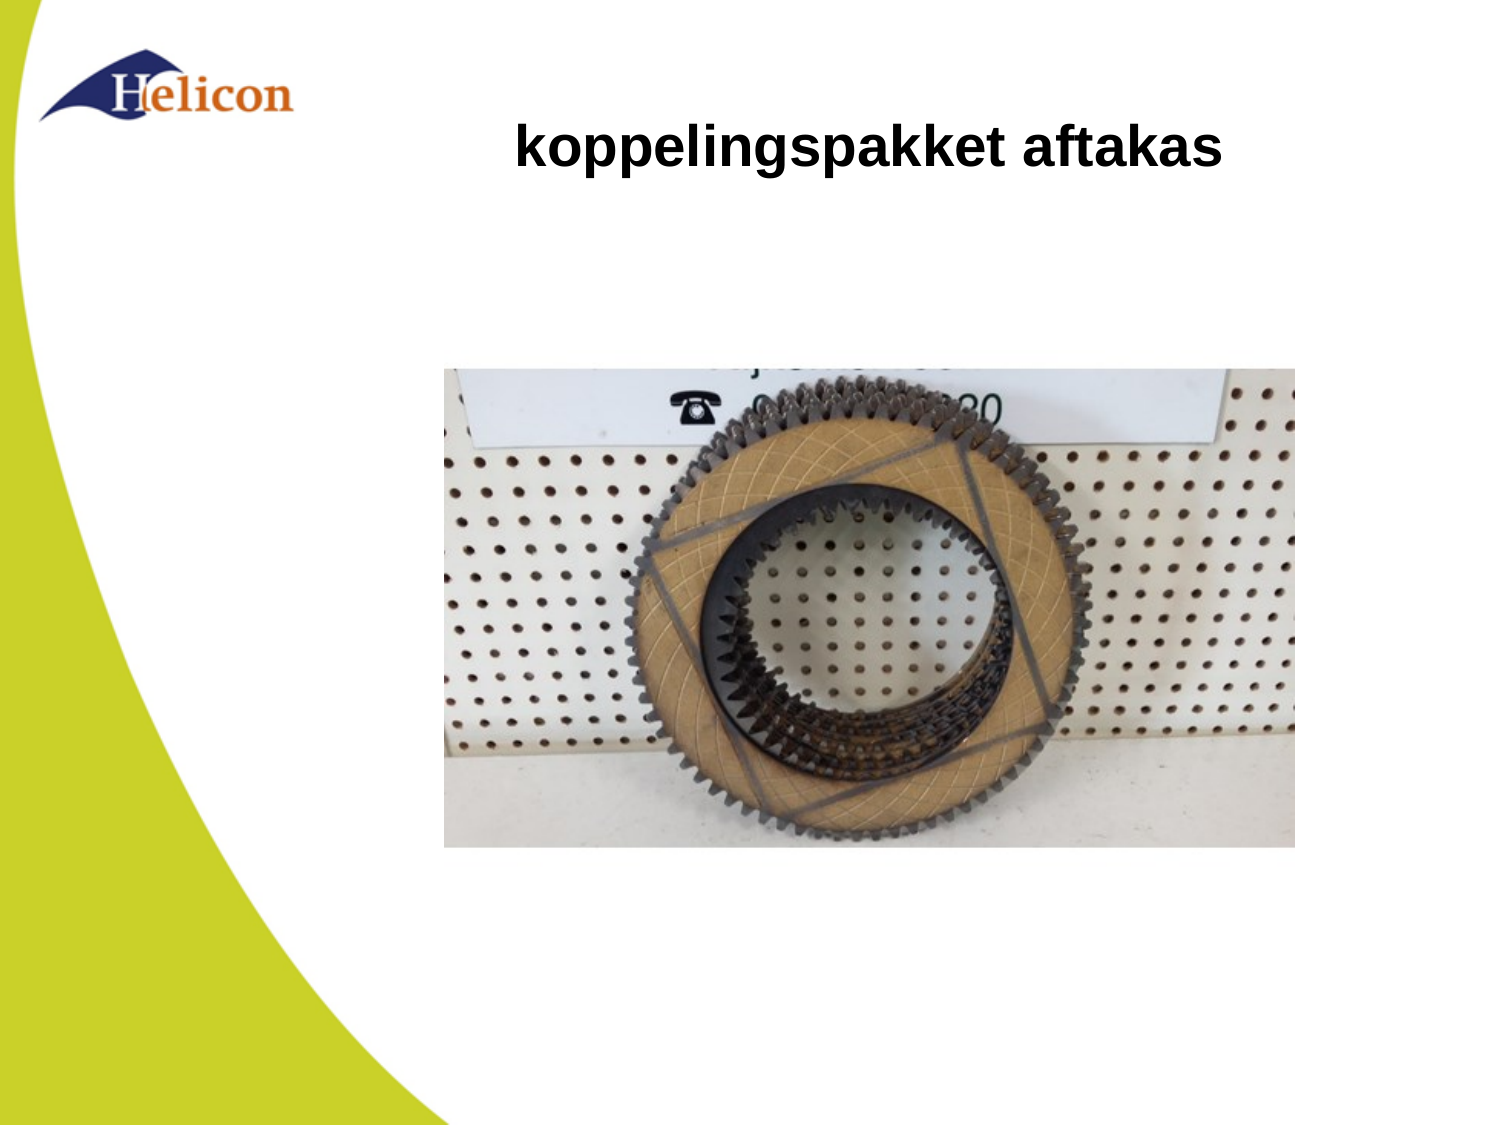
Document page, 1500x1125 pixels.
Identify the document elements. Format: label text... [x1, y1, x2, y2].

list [444, 325, 1296, 894]
picture [0, 0, 1500, 1125]
title koppelingspakket aftakas [324, 54, 1415, 161]
